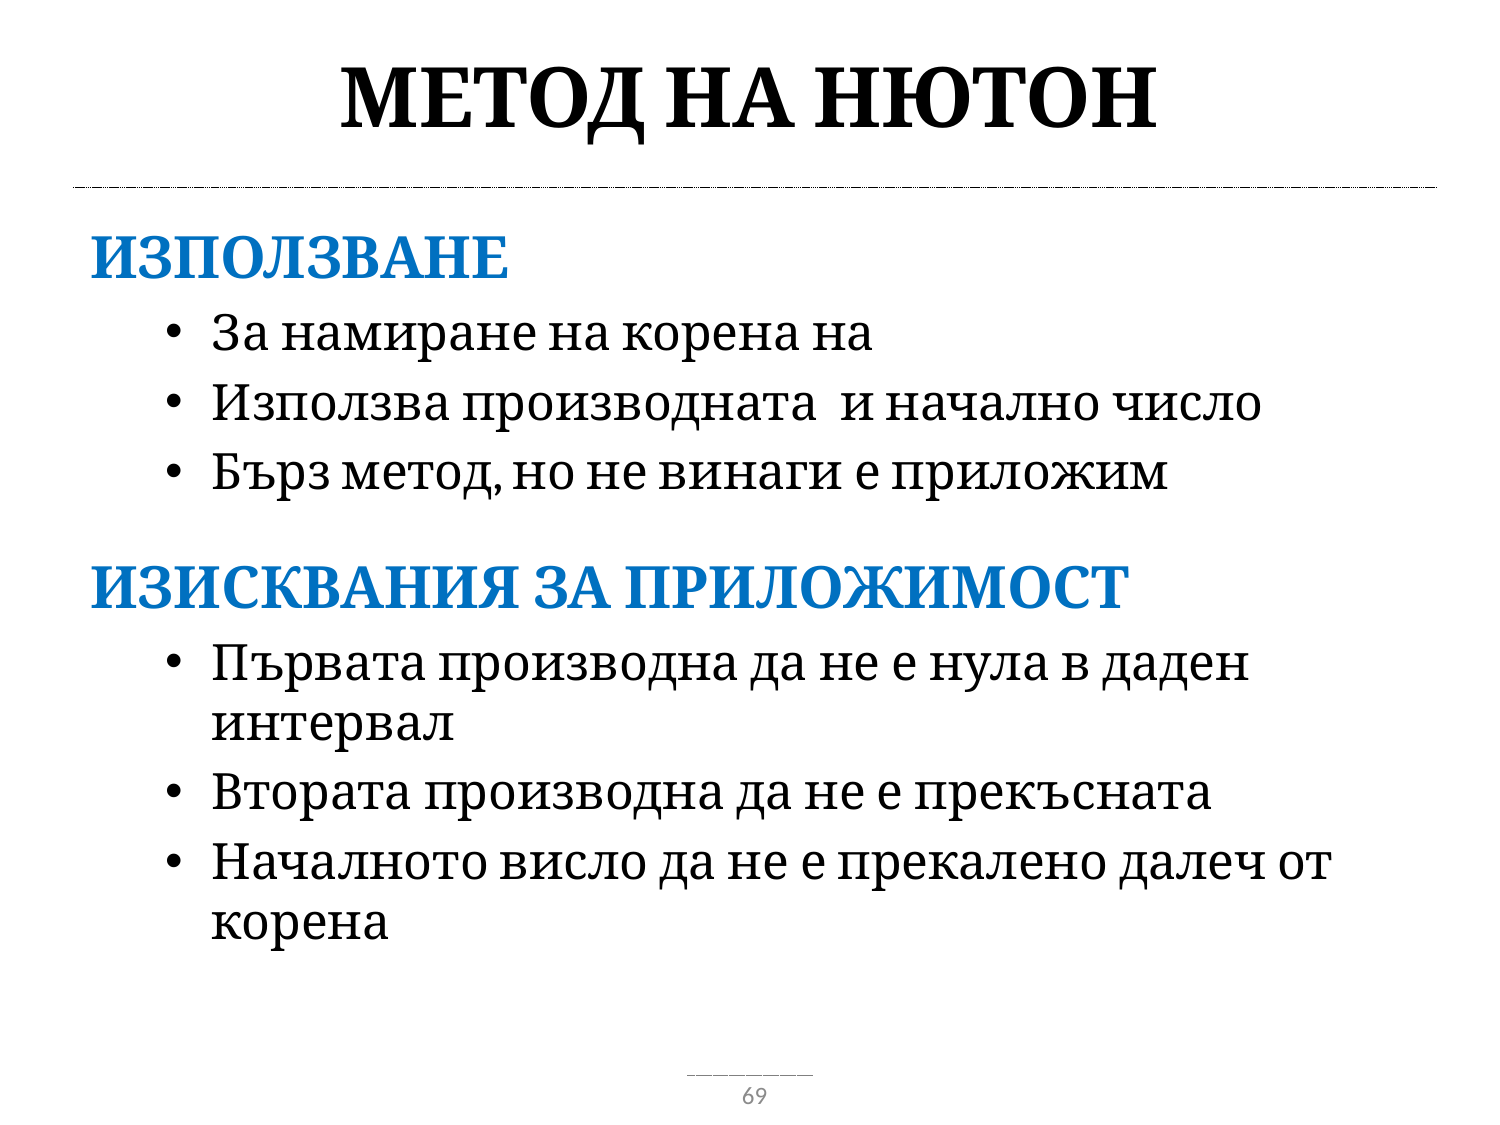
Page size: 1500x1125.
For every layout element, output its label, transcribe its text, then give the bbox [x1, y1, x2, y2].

slide_number 69 [579, 1065, 930, 1125]
title Метод на Нютон [0, 0, 1500, 188]
